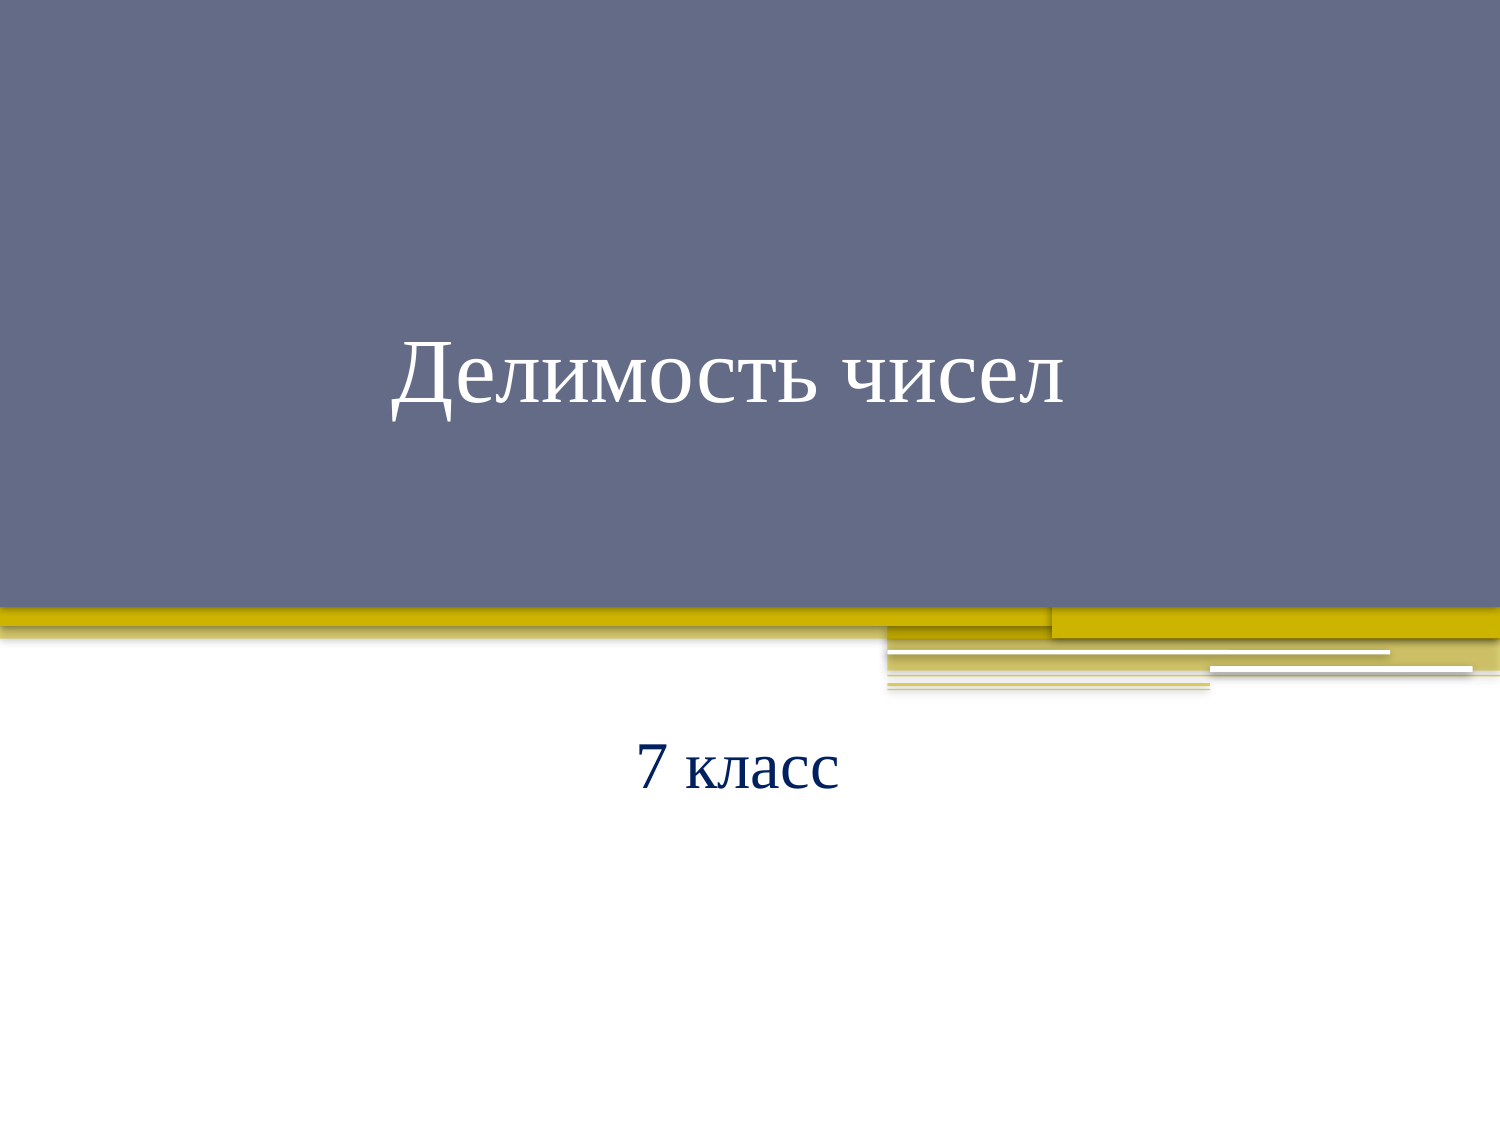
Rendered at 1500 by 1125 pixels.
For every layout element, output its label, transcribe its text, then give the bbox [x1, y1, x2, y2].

subtitle 7 класс [58, 714, 1407, 1003]
title Делимость чисел [34, 187, 1423, 429]
